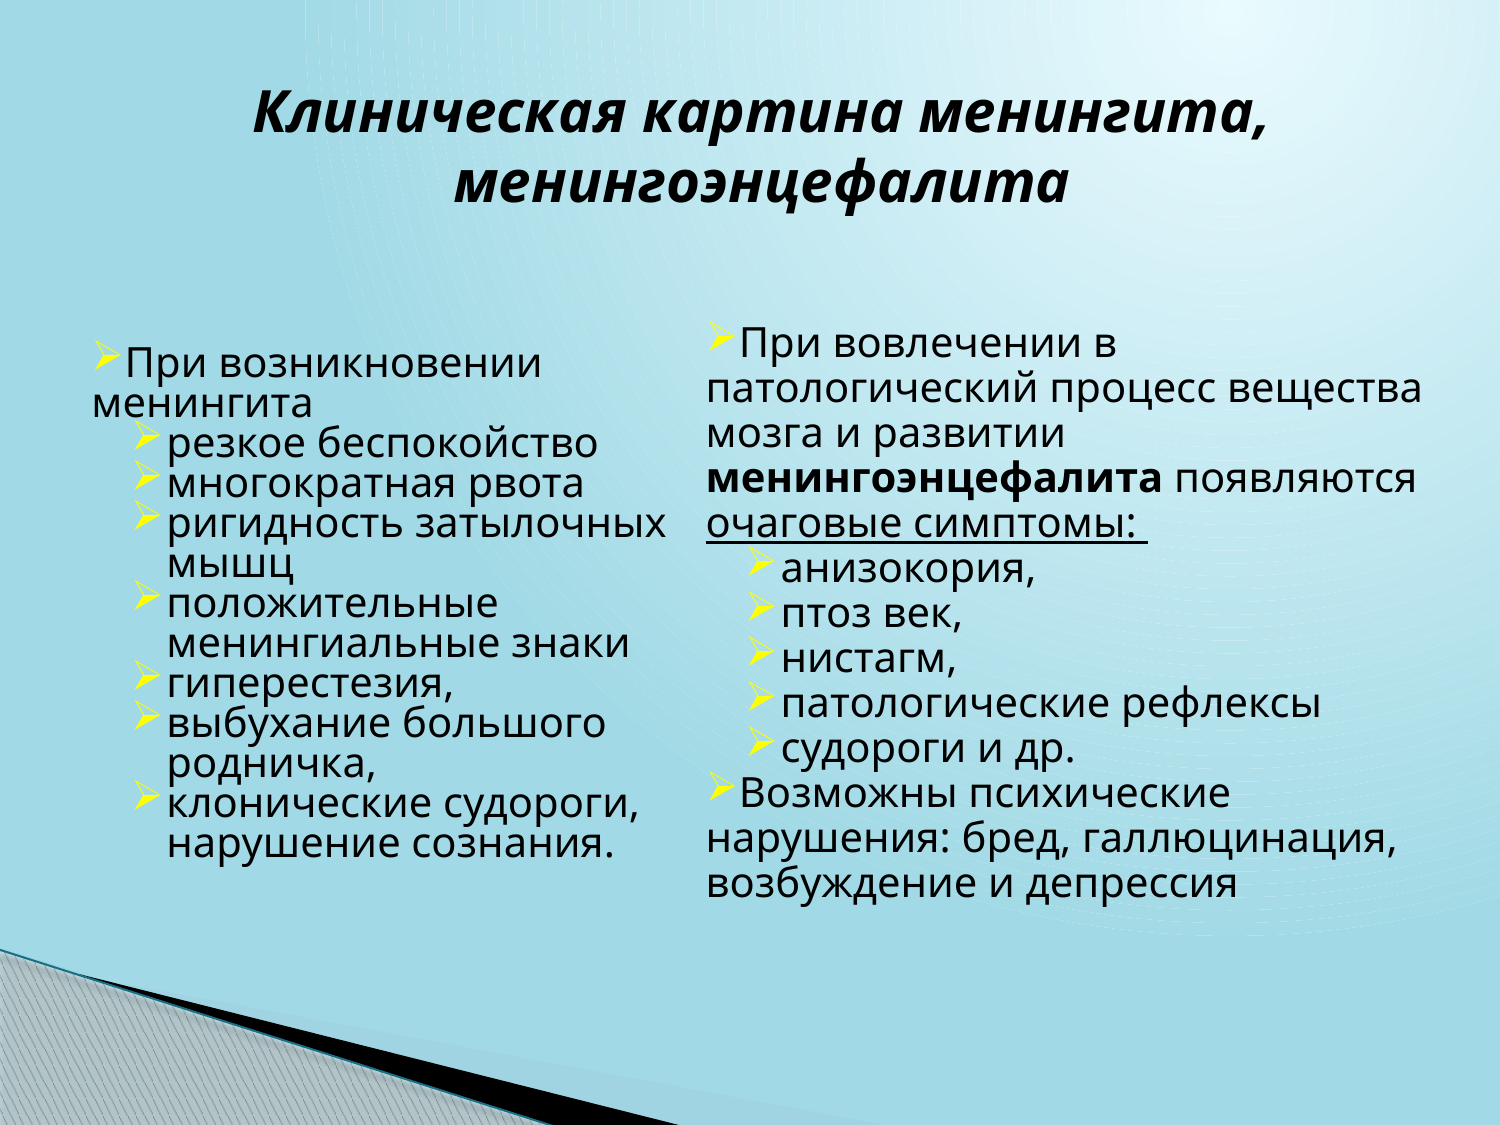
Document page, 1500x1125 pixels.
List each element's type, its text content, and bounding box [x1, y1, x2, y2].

text_box При возникновении менингита резкое беспокойство многократная рвота ригидность затылочных мышц положительные менингиальные знаки гиперестезия, выбухание большого родничка, клонические судороги, нарушение сознания. [76, 338, 690, 873]
text_box При вовлечении в патологический процесс вещества мозга и развитии менингоэнцефалита появляются очаговые симптомы: анизокория, птоз век, нистагм, патологические рефлексы судороги и др. Возможны психические нарушения: бред, галлюцинация, возбуждение и депрессия [690, 314, 1441, 915]
text_box Клиническая картина менингита, менингоэнцефалита [88, 66, 1436, 221]
